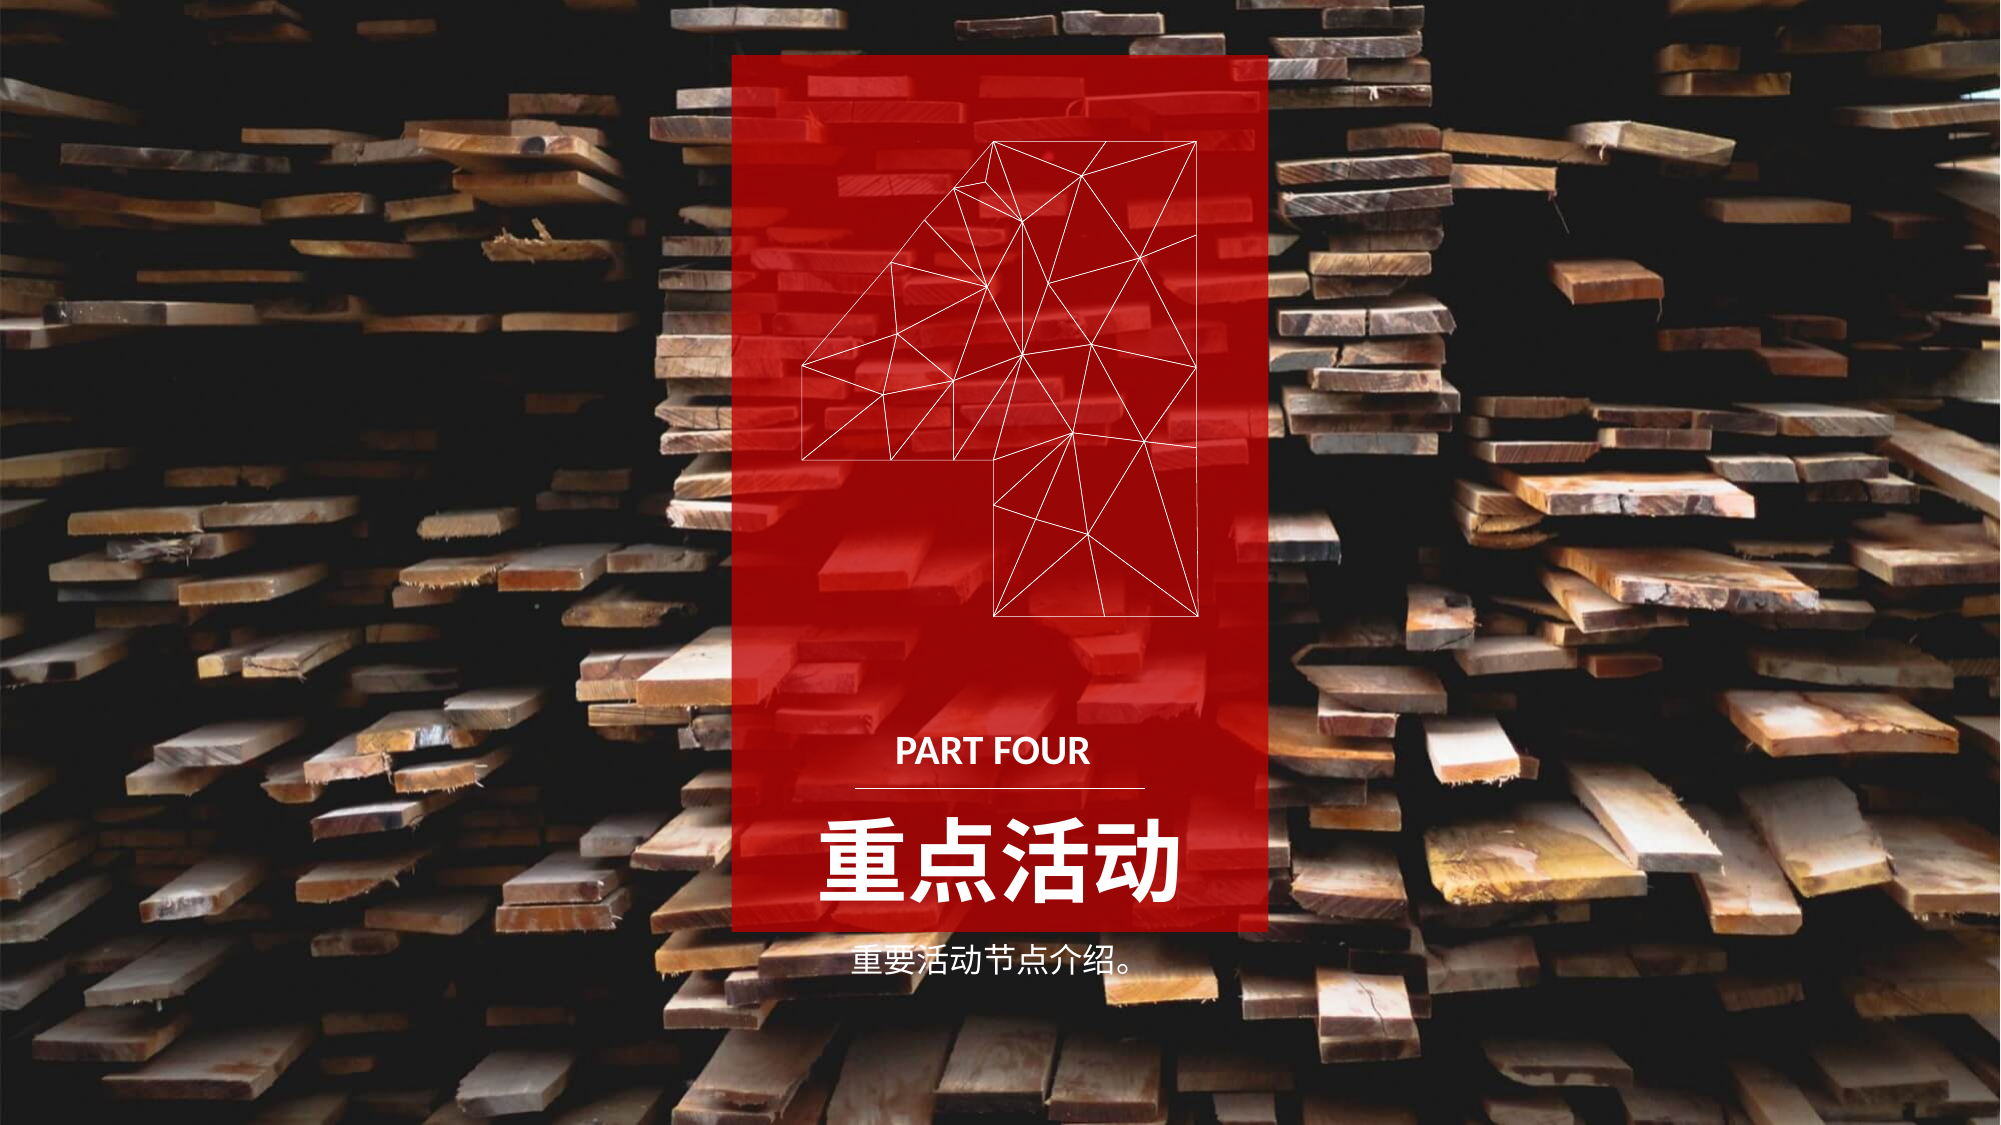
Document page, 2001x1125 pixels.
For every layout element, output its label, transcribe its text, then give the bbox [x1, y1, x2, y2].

picture [0, 0, 2001, 1125]
text_box 重点活动 [801, 796, 1199, 922]
text_box [730, 54, 1269, 931]
text_box 重要活动节点介绍。 [247, 931, 1753, 987]
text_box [801, 141, 1199, 617]
text_box PART FOUR [880, 715, 1106, 781]
